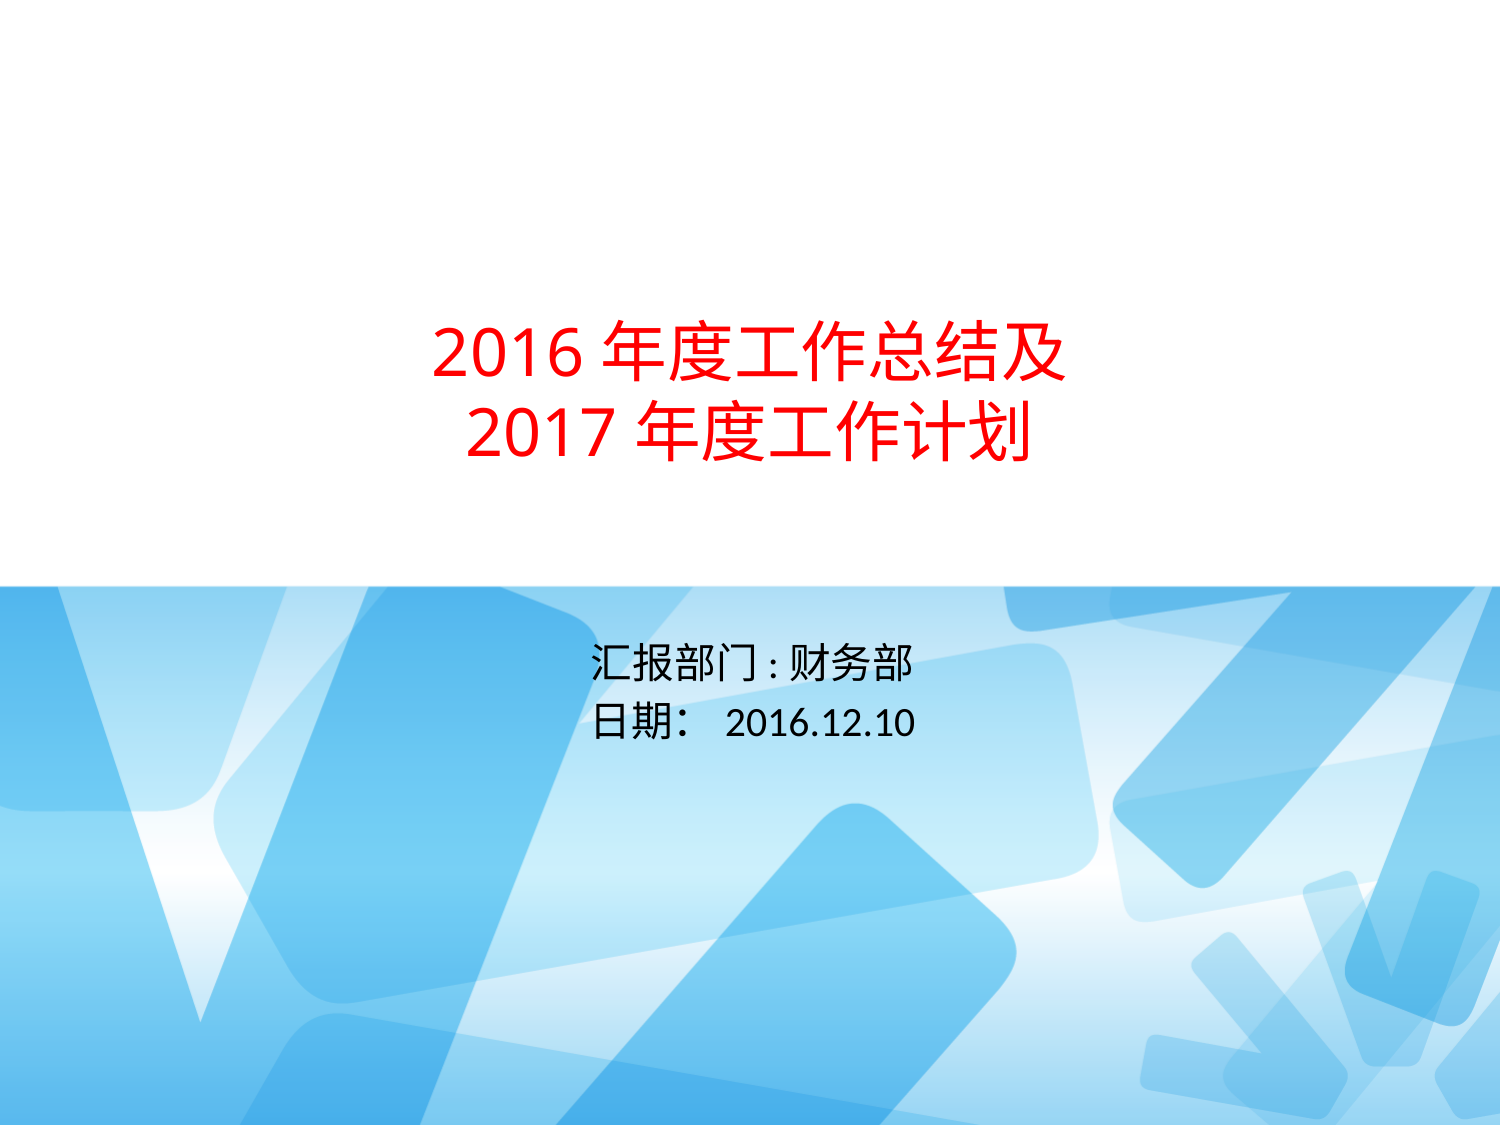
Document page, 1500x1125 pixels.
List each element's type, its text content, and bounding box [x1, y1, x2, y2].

text_box 2016年度工作总结及 2017年度工作计划 [112, 269, 1388, 511]
text_box 汇报部门:财务部 日期：2016.12.10 [537, 629, 968, 857]
picture [0, 0, 1500, 1125]
